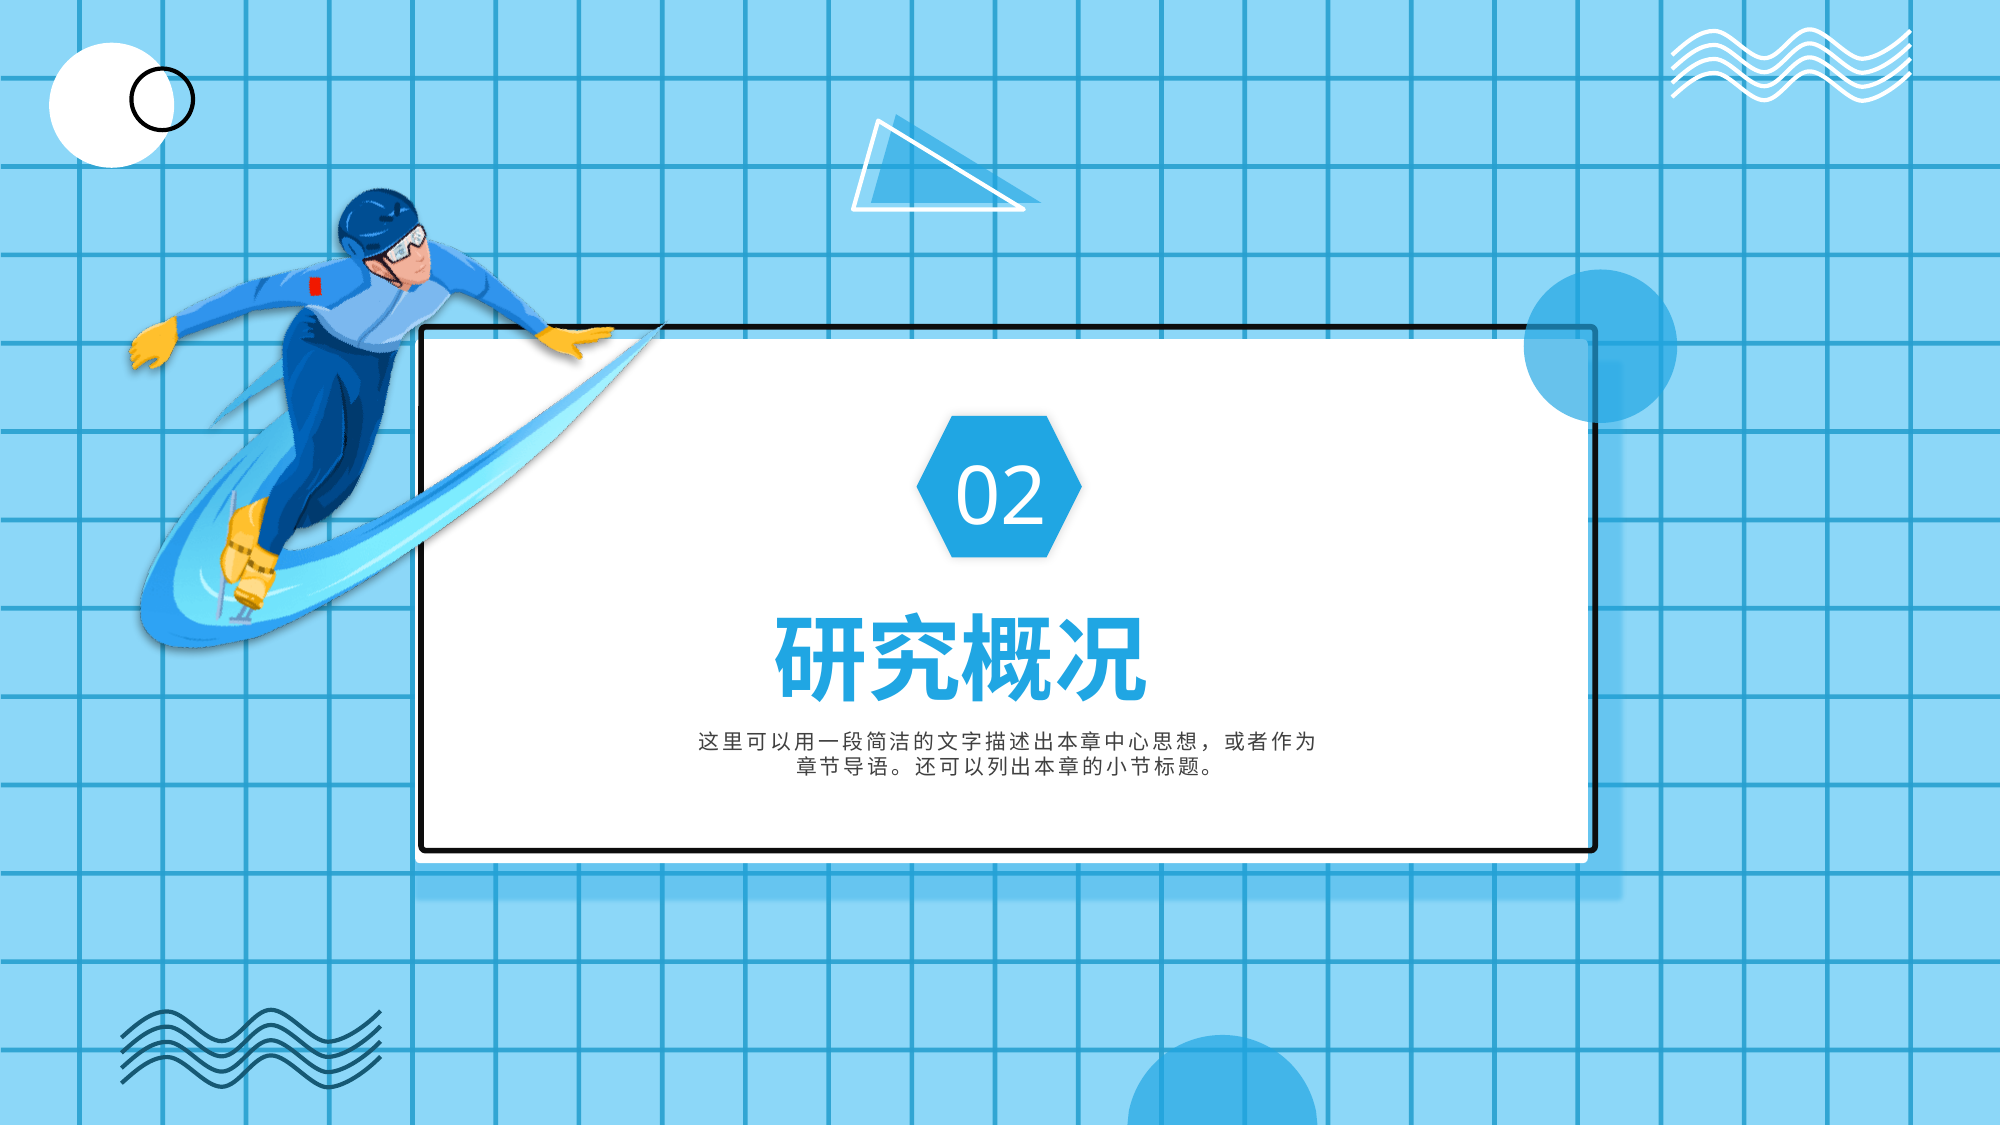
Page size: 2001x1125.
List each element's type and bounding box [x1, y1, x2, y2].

text_box [121, 1009, 381, 1088]
text_box [1671, 29, 1911, 101]
picture [17, 51, 695, 729]
text_box [414, 326, 1596, 864]
text_box [916, 415, 1089, 558]
text_box [852, 113, 1042, 210]
text_box [0, 0, 2000, 1125]
text_box [48, 42, 194, 49]
text_box [672, 592, 1346, 787]
